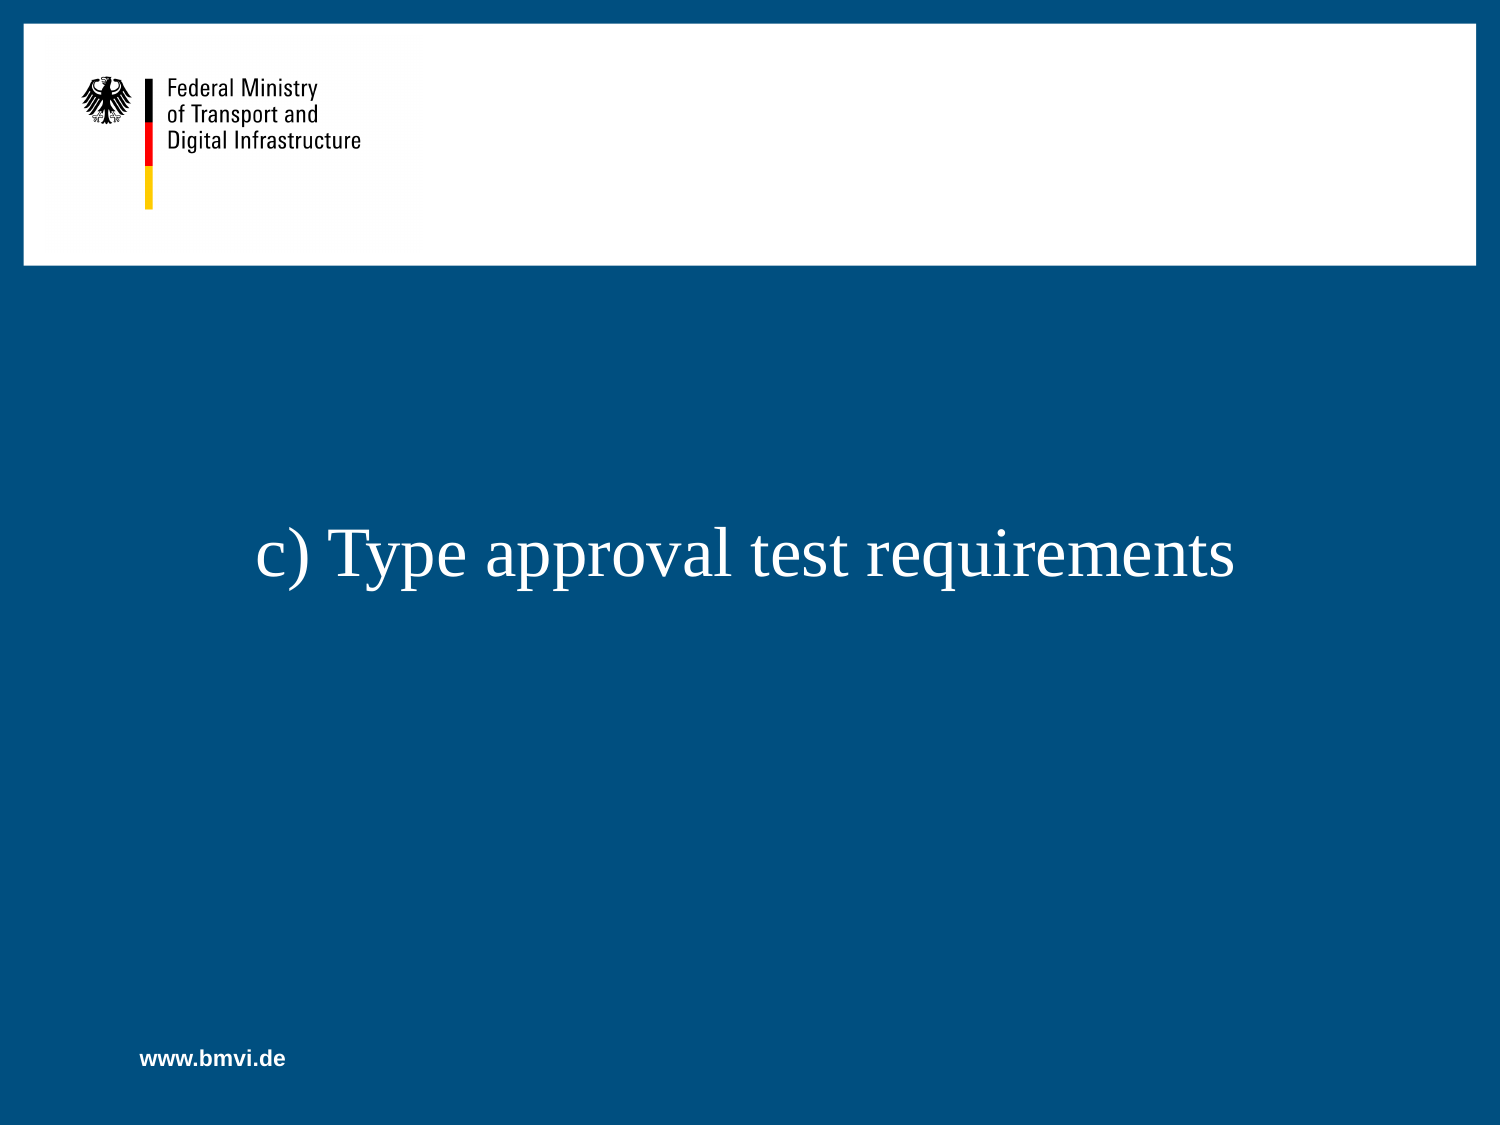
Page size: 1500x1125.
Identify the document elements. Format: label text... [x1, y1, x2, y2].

picture [45, 35, 423, 253]
title c) Type approval test requirements [141, 343, 1353, 941]
text_box www.bmvi.de [139, 1023, 591, 1072]
